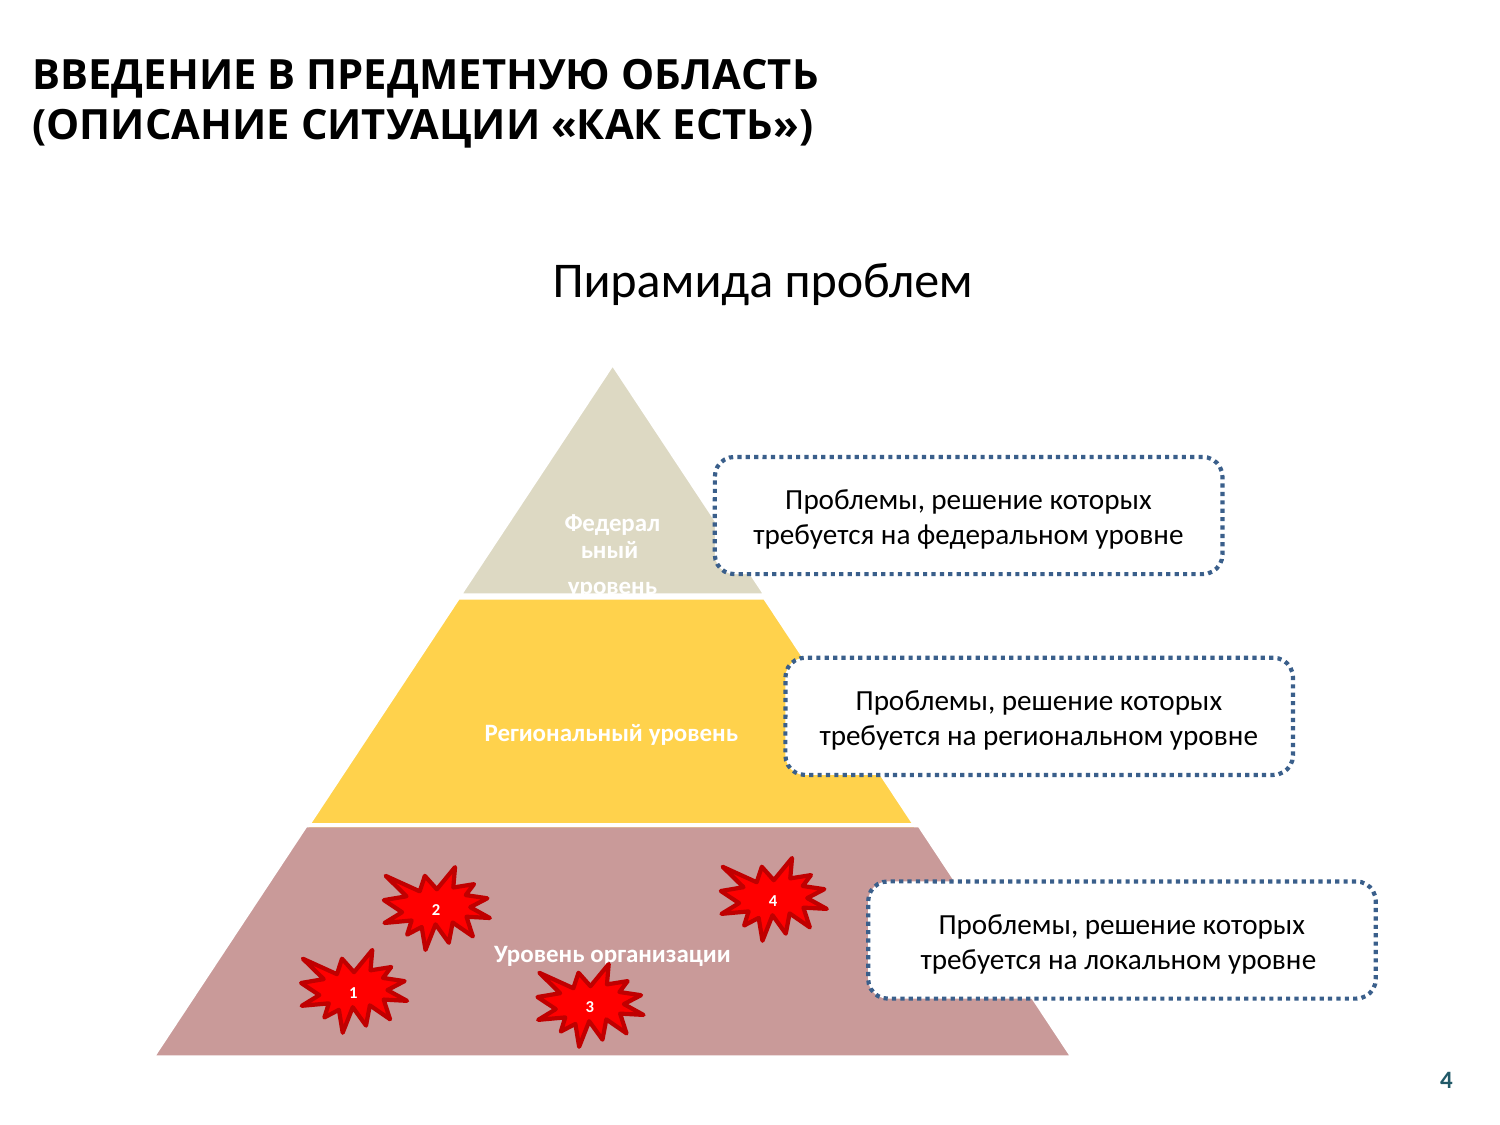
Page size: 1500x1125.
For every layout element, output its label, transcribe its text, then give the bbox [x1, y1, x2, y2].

text_box Проблемы, решение которых требуется на федеральном уровне [1079, 454, 1225, 577]
title Пирамида проблем [50, 231, 1475, 323]
text_box Введение в предметную область (описание ситуации «как есть») [17, 66, 1443, 204]
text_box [152, 362, 1074, 1060]
text_box Проблемы, решение которых требуется на локальном уровне [1079, 879, 1378, 1001]
text_box Проблемы, решение которых требуется на региональном уровне [1079, 655, 1296, 778]
slide_number 4 [1417, 1054, 1475, 1102]
